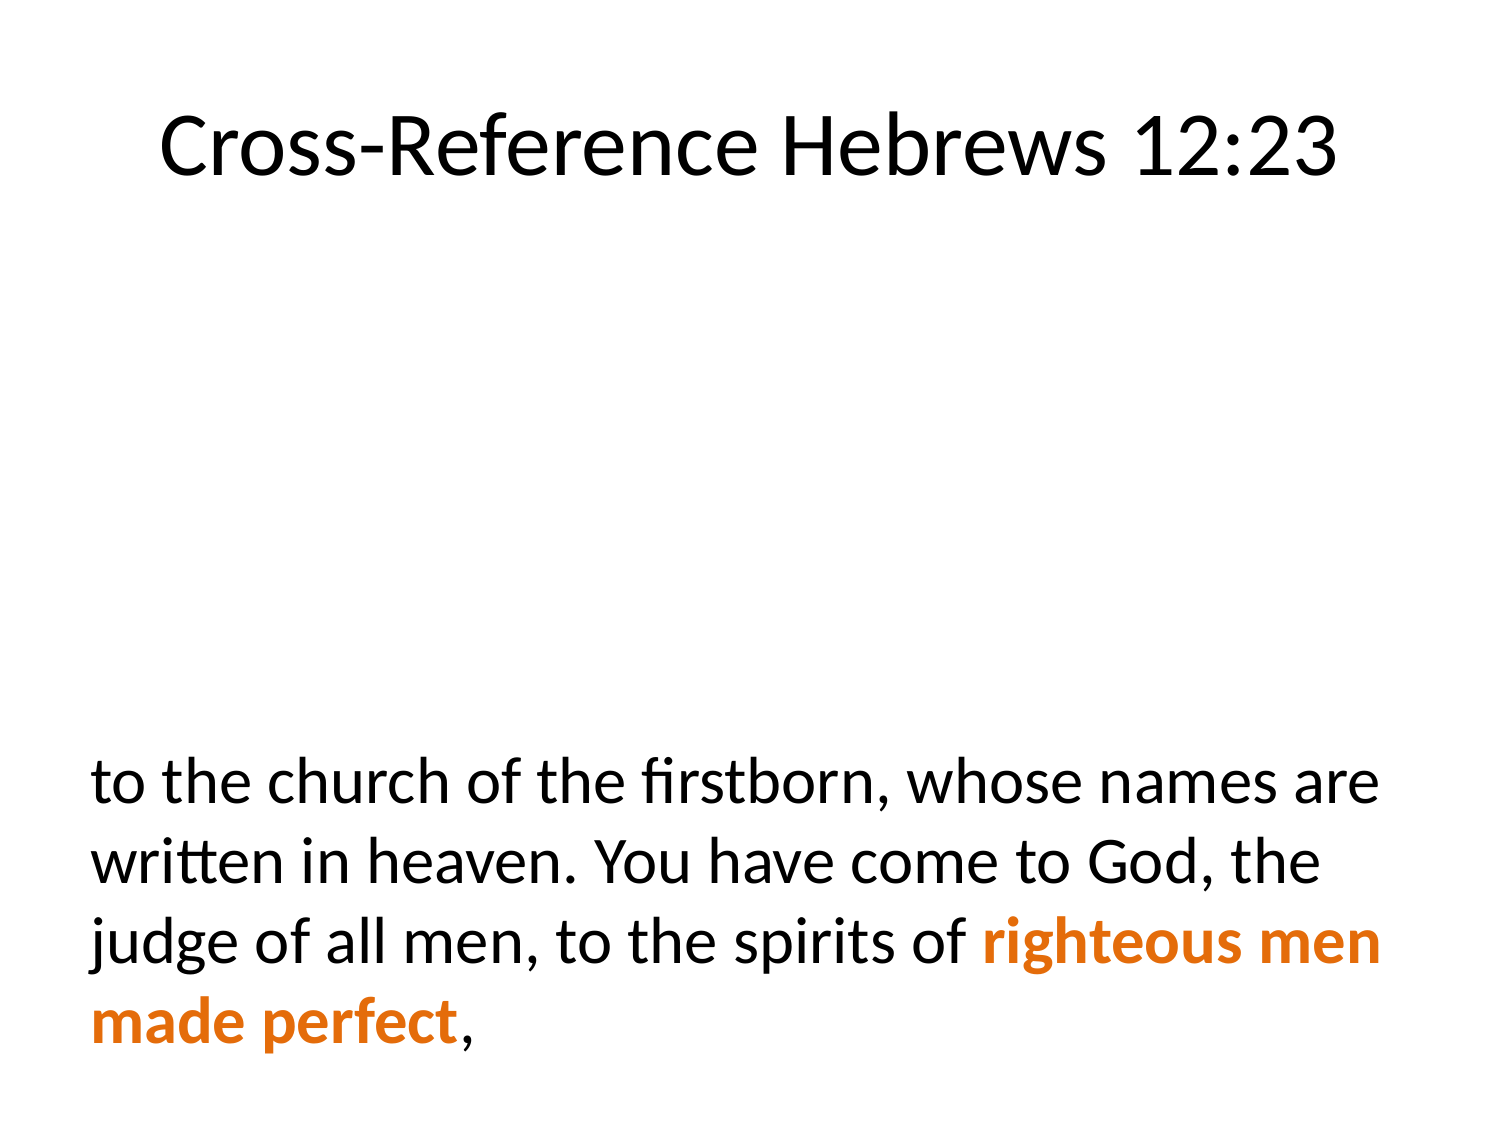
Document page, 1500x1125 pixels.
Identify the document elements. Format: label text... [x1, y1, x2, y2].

list to the church of the firstborn, whose names are written in heaven. You have come to God, the judge of all men, to the spirits of righteous men made perfect, [75, 262, 1425, 1005]
title Cross-Reference Hebrews 12:23 [75, 45, 1425, 233]
